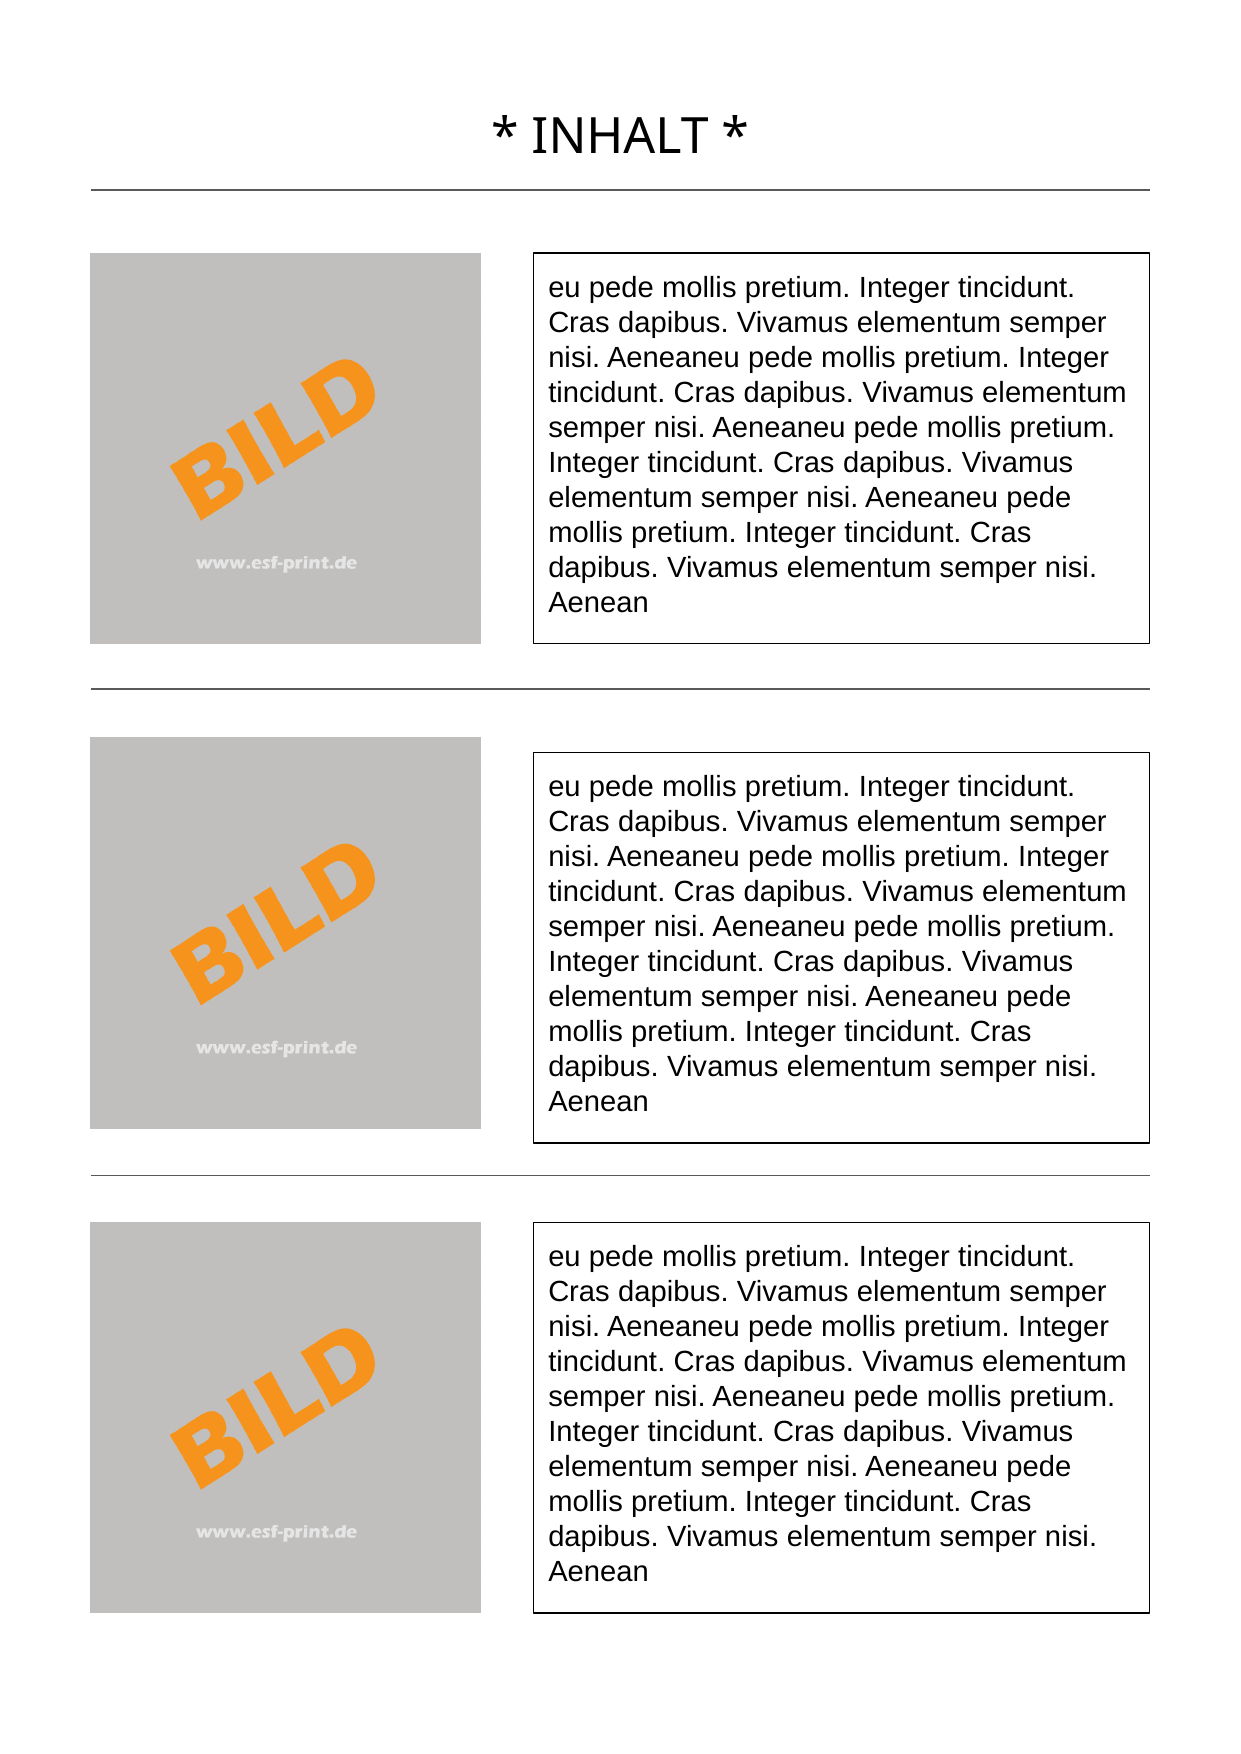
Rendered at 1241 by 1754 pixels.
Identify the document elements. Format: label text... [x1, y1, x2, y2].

picture [90, 1222, 482, 1614]
text_box eu pede mollis pretium. Integer tincidunt. Cras dapibus. Vivamus elementum semper nisi. Aeneaneu pede mollis pretium. Integer tincidunt. Cras dapibus. Vivamus elementum semper nisi. Aeneaneu pede mollis pretium. Integer tincidunt. Cras dapibus. Vivamus elementum semper nisi. Aeneaneu pede mollis pretium. Integer tincidunt. Cras dapibus. Vivamus elementum semper nisi. Aenean [533, 752, 1150, 1143]
picture [90, 737, 482, 1129]
text_box eu pede mollis pretium. Integer tincidunt. Cras dapibus. Vivamus elementum semper nisi. Aeneaneu pede mollis pretium. Integer tincidunt. Cras dapibus. Vivamus elementum semper nisi. Aeneaneu pede mollis pretium. Integer tincidunt. Cras dapibus. Vivamus elementum semper nisi. Aeneaneu pede mollis pretium. Integer tincidunt. Cras dapibus. Vivamus elementum semper nisi. Aenean [533, 1222, 1150, 1613]
picture [90, 252, 482, 644]
text_box * INHALT * [90, 88, 1150, 180]
text_box eu pede mollis pretium. Integer tincidunt. Cras dapibus. Vivamus elementum semper nisi. Aeneaneu pede mollis pretium. Integer tincidunt. Cras dapibus. Vivamus elementum semper nisi. Aeneaneu pede mollis pretium. Integer tincidunt. Cras dapibus. Vivamus elementum semper nisi. Aeneaneu pede mollis pretium. Integer tincidunt. Cras dapibus. Vivamus elementum semper nisi. Aenean [533, 253, 1150, 644]
